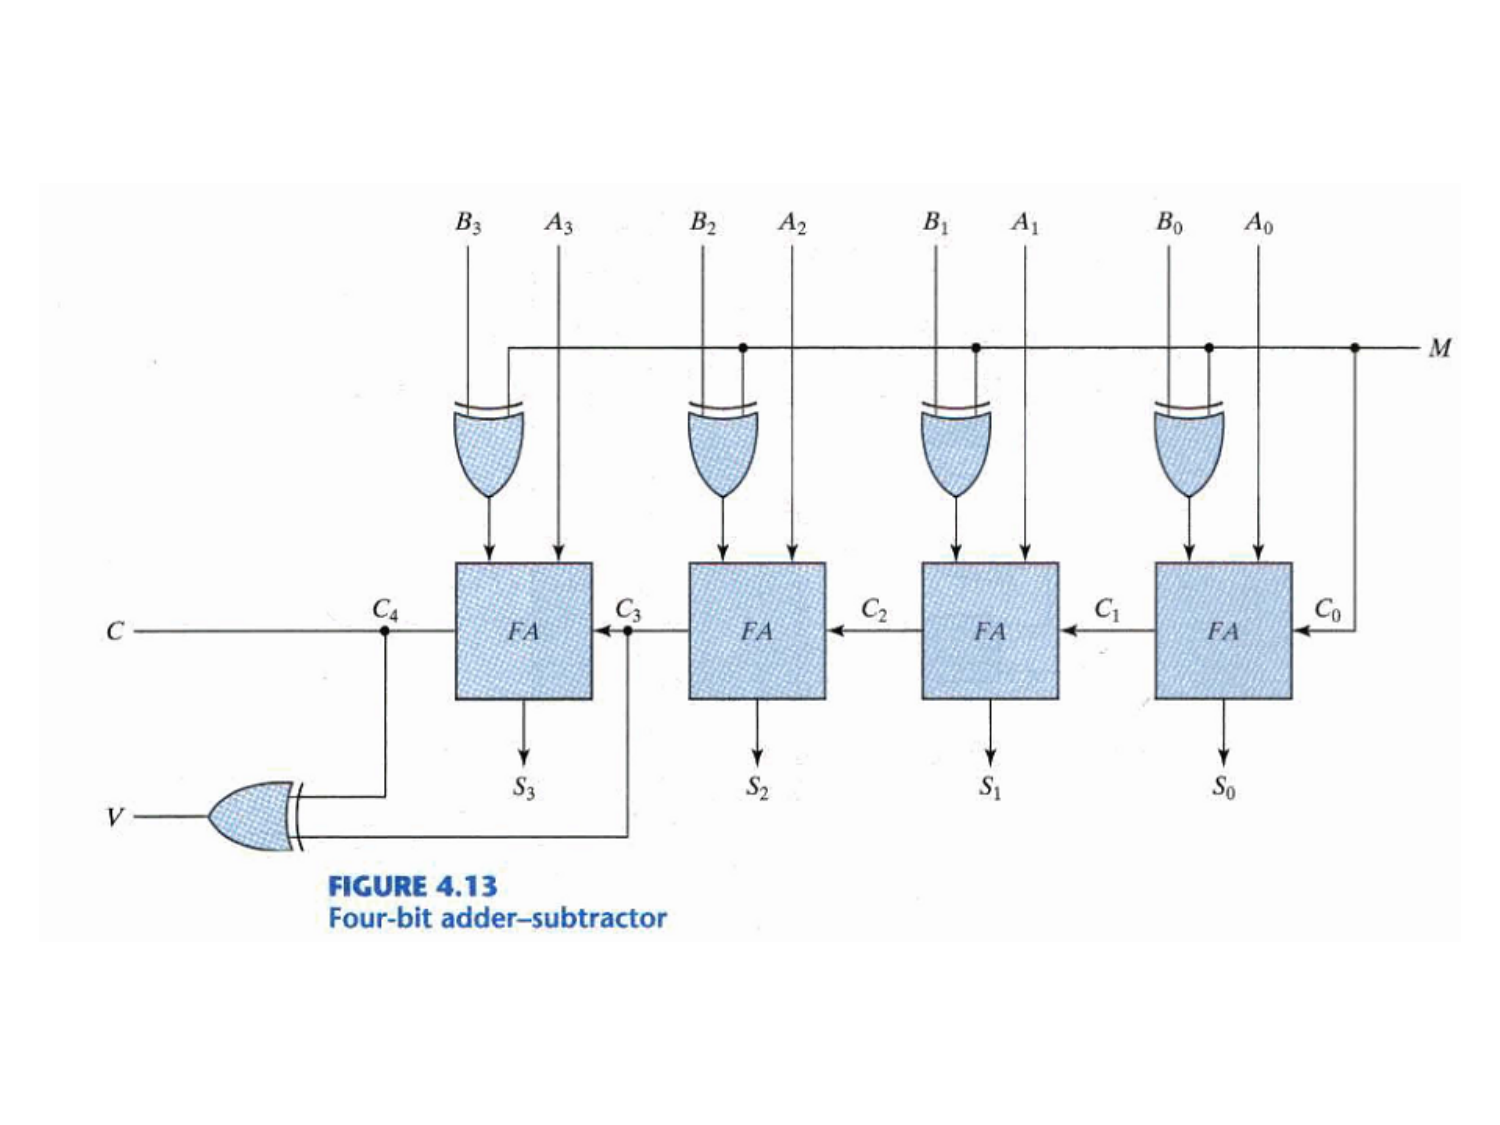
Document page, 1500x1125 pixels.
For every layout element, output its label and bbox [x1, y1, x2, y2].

picture [39, 183, 1461, 942]
